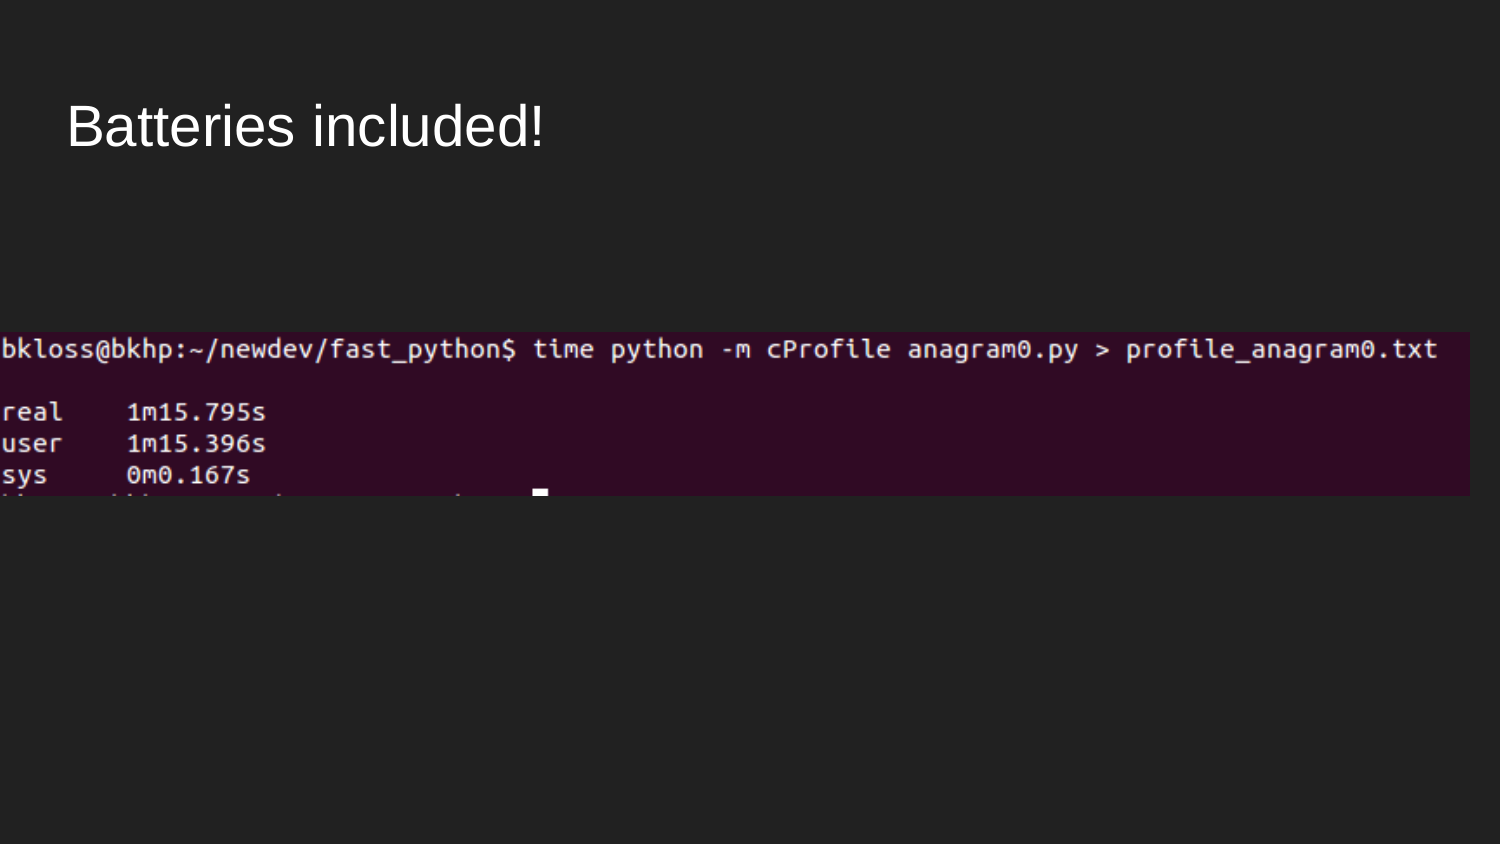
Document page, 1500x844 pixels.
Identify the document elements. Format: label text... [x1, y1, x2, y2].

picture [0, 332, 1471, 496]
title Batteries included! [51, 72, 1449, 167]
